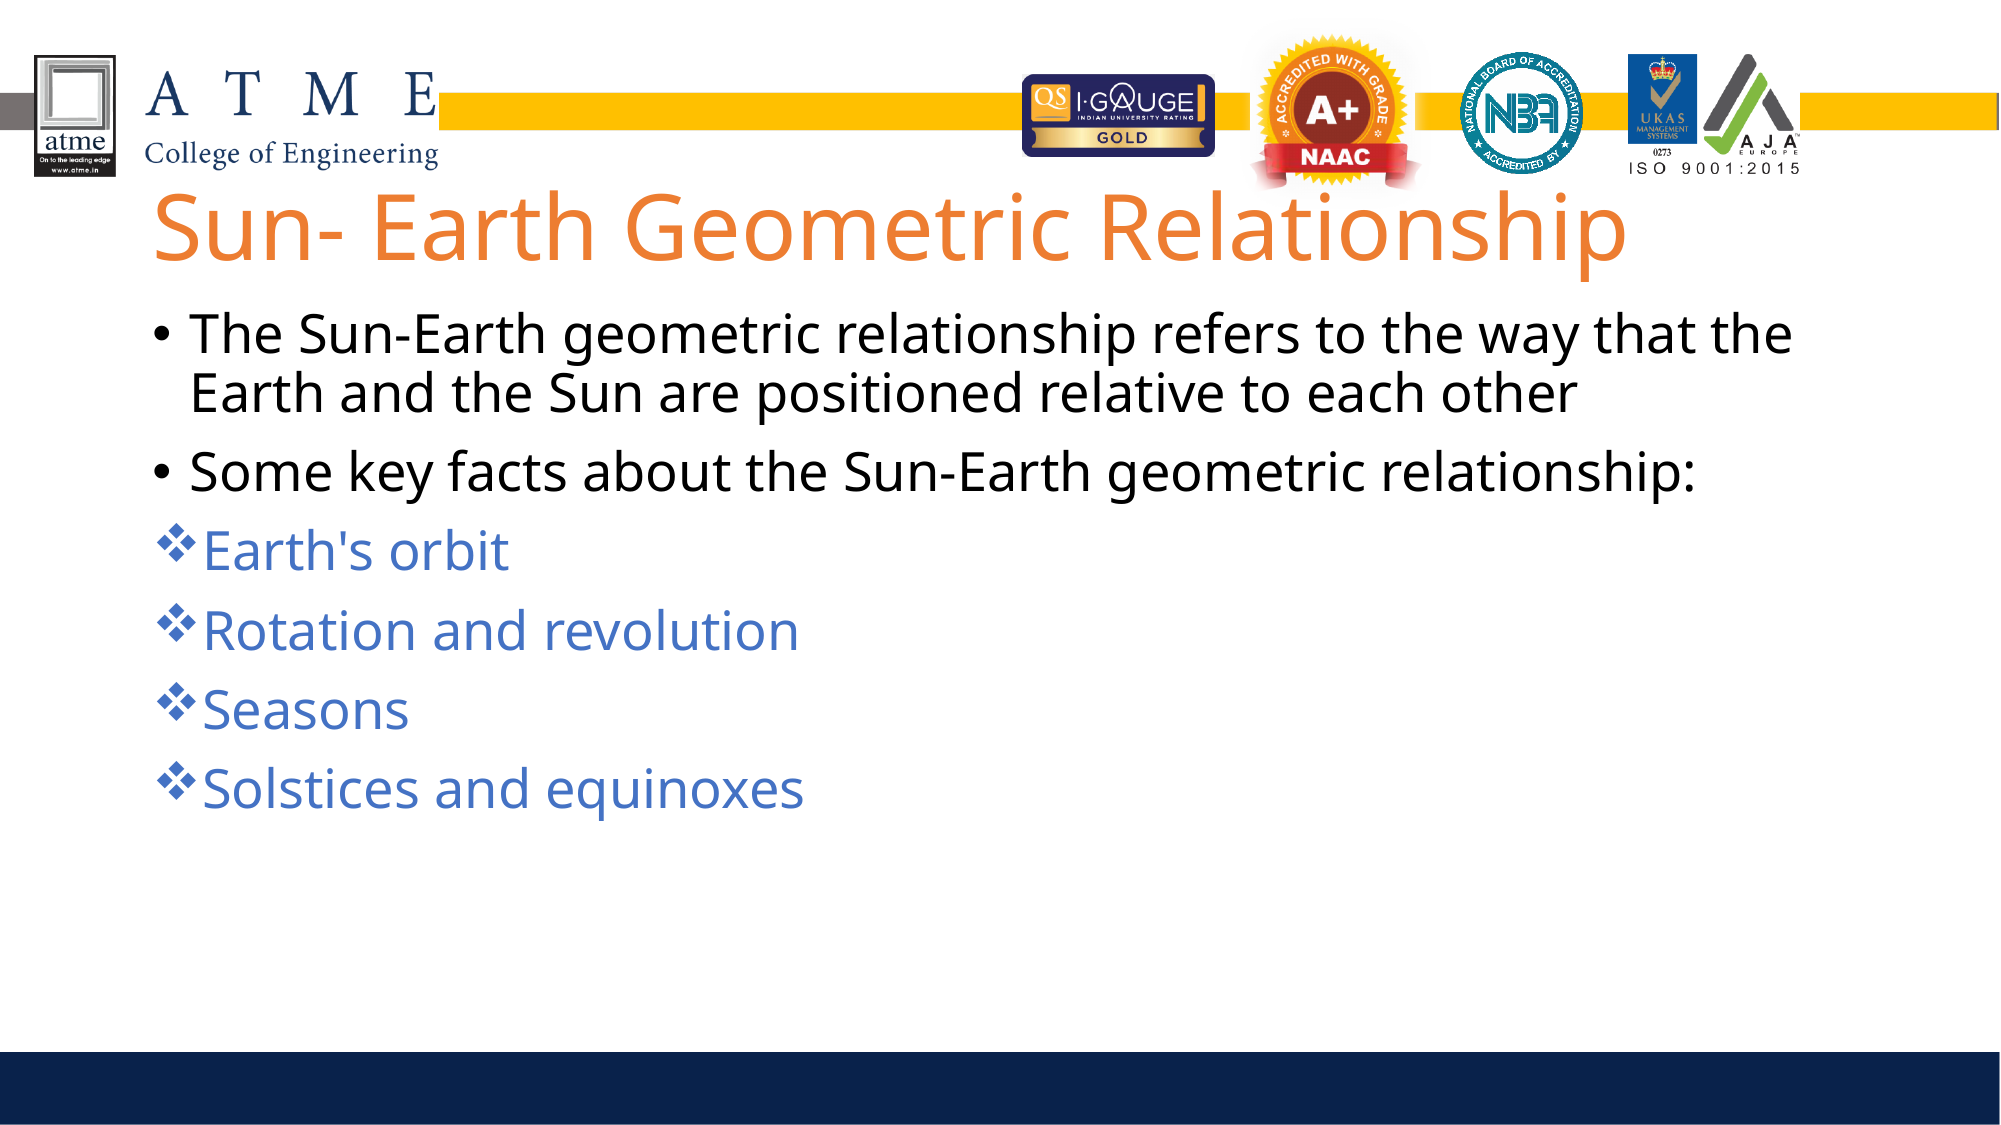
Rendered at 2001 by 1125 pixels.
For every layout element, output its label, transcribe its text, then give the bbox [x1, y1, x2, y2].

picture [0, 1052, 2000, 1125]
picture [1628, 52, 1800, 174]
picture [1022, 74, 1215, 157]
picture [34, 55, 439, 177]
picture [1460, 52, 1583, 174]
title Sun- Earth Geometric Relationship [137, 183, 1863, 278]
picture [1250, 43, 1415, 180]
list The Sun-Earth geometric relationship refers to the way that the Earth and the Sun are positioned relative to each other Some key facts about the Sun-Earth geometric relationship: Earth's orbit Rotation and revolution Seasons Solstices and equinoxes [137, 299, 1863, 1014]
